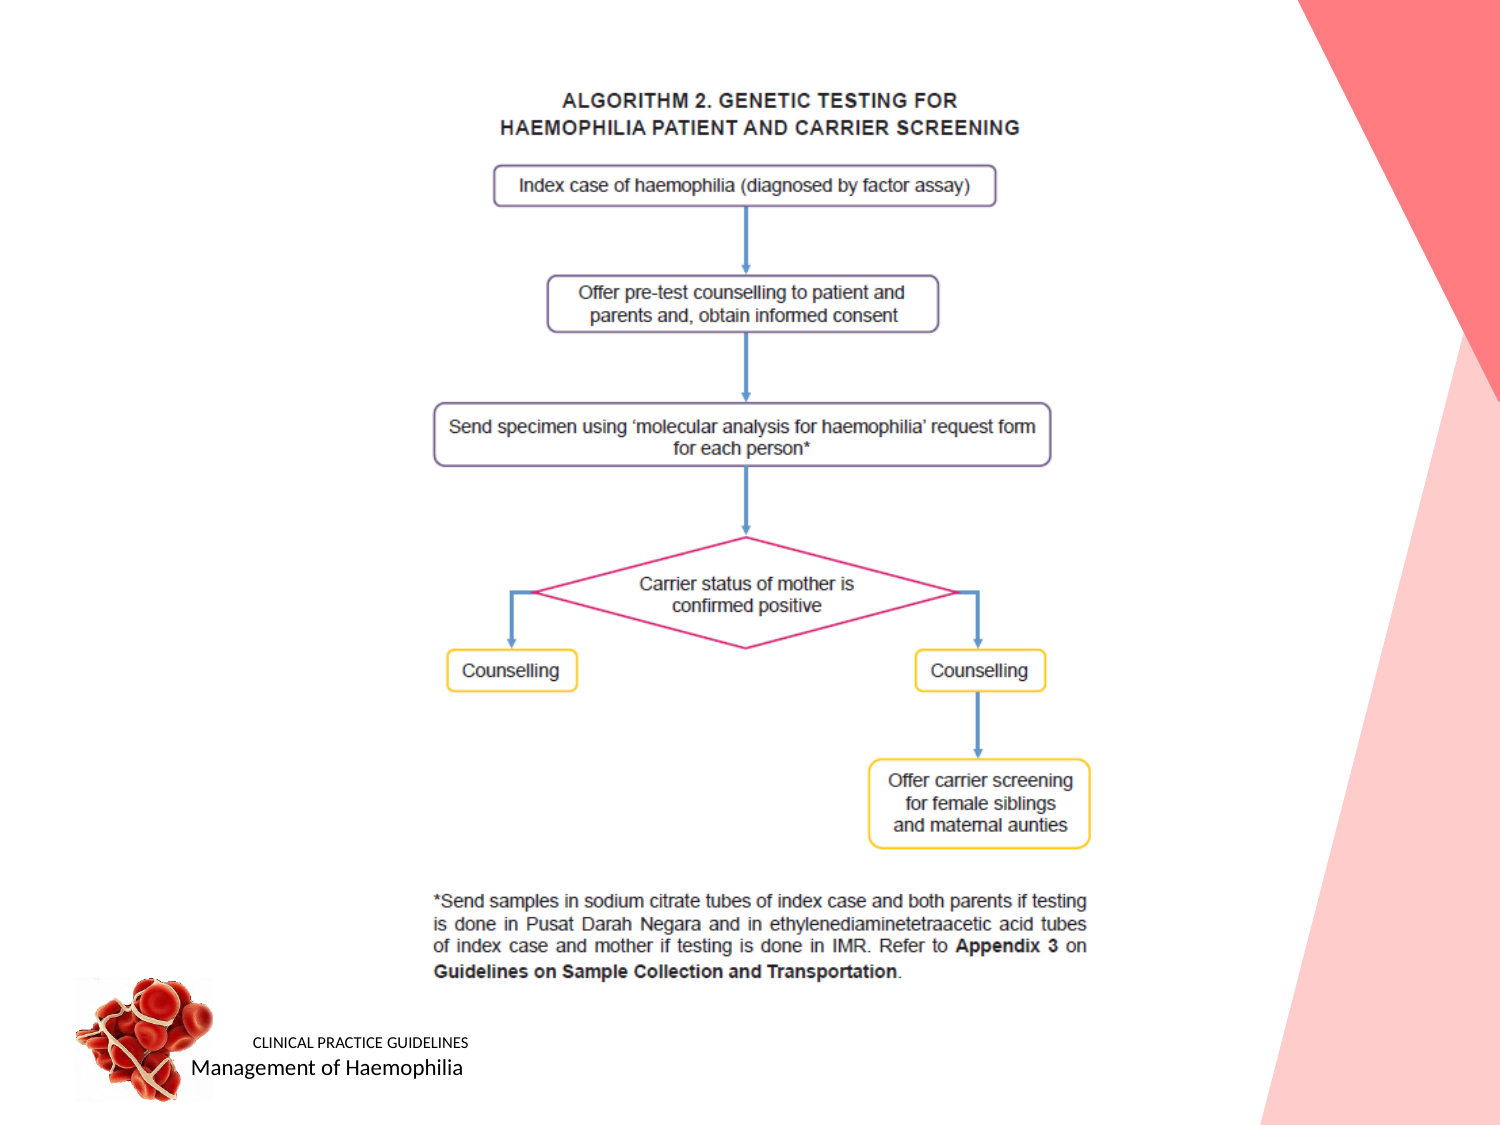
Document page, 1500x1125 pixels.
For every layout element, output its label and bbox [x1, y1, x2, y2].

text_box [74, 0, 1500, 1125]
